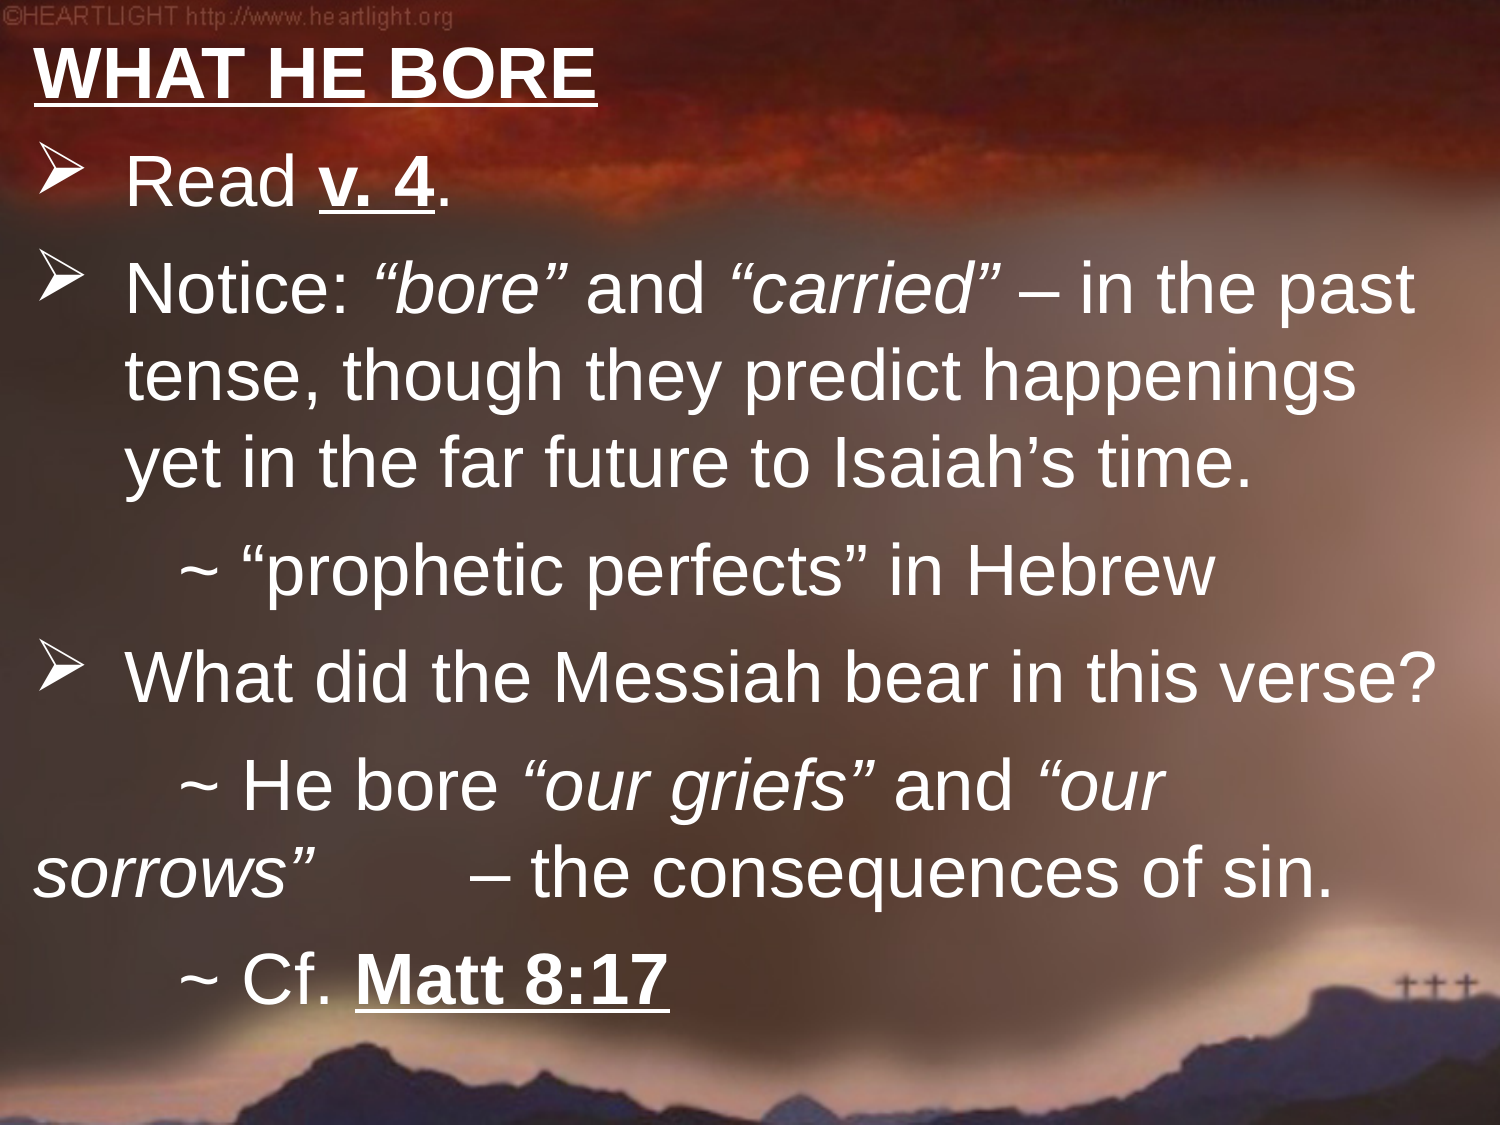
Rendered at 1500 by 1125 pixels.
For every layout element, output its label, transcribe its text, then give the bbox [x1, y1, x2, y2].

subtitle What He bore Read v. 4. Notice: “bore” and “carried” – in the past tense, though they predict happenings yet in the far future to Isaiah’s time. ~ “prophetic perfects” in Hebrew What did the Messiah bear in this verse? ~ He bore “our griefs” and “our sorrows” – the consequences of sin. ~ Cf. Matt 8:17 [18, 18, 1477, 1104]
picture [0, 0, 1500, 1125]
